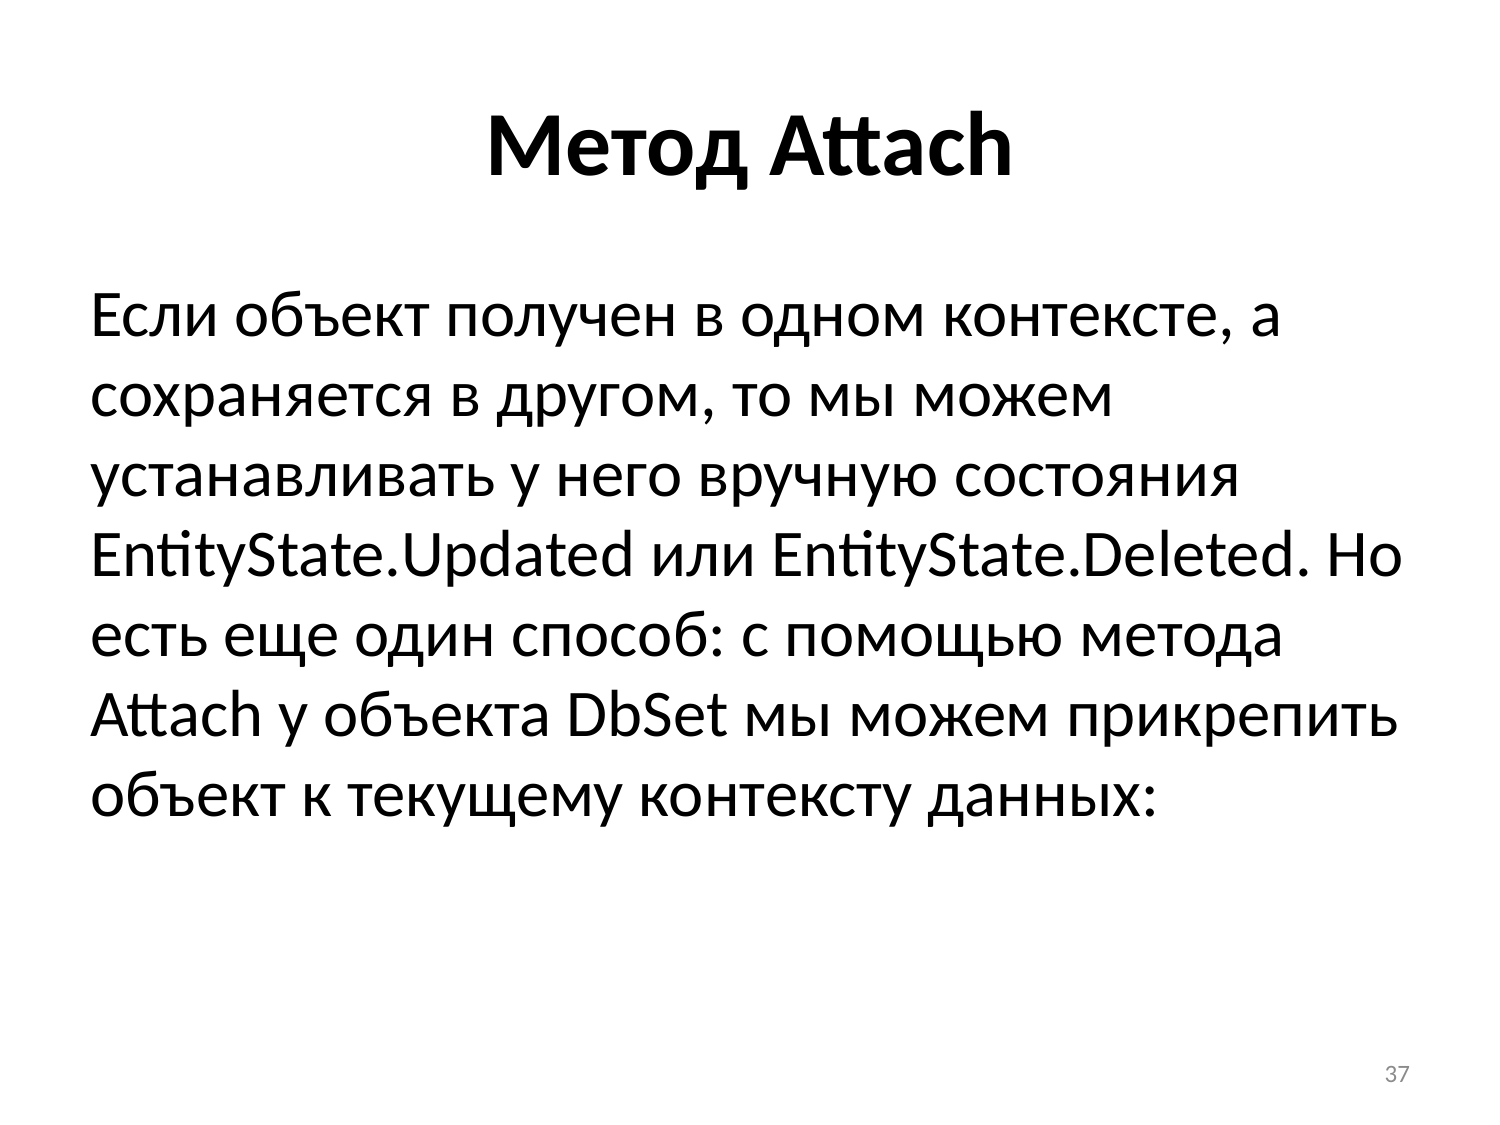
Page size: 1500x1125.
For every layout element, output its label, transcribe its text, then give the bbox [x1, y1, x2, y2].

title Метод Attach [75, 45, 1425, 233]
list Если объект получен в одном контексте, а сохраняется в другом, то мы можем устанавливать у него вручную состояния EntityState.Updated или EntityState.Deleted. Но есть еще один способ: с помощью метода Attach у объекта DbSet мы можем прикрепить объект к текущему контексту данных: [75, 262, 1425, 1005]
slide_number 37 [1074, 1042, 1425, 1103]
